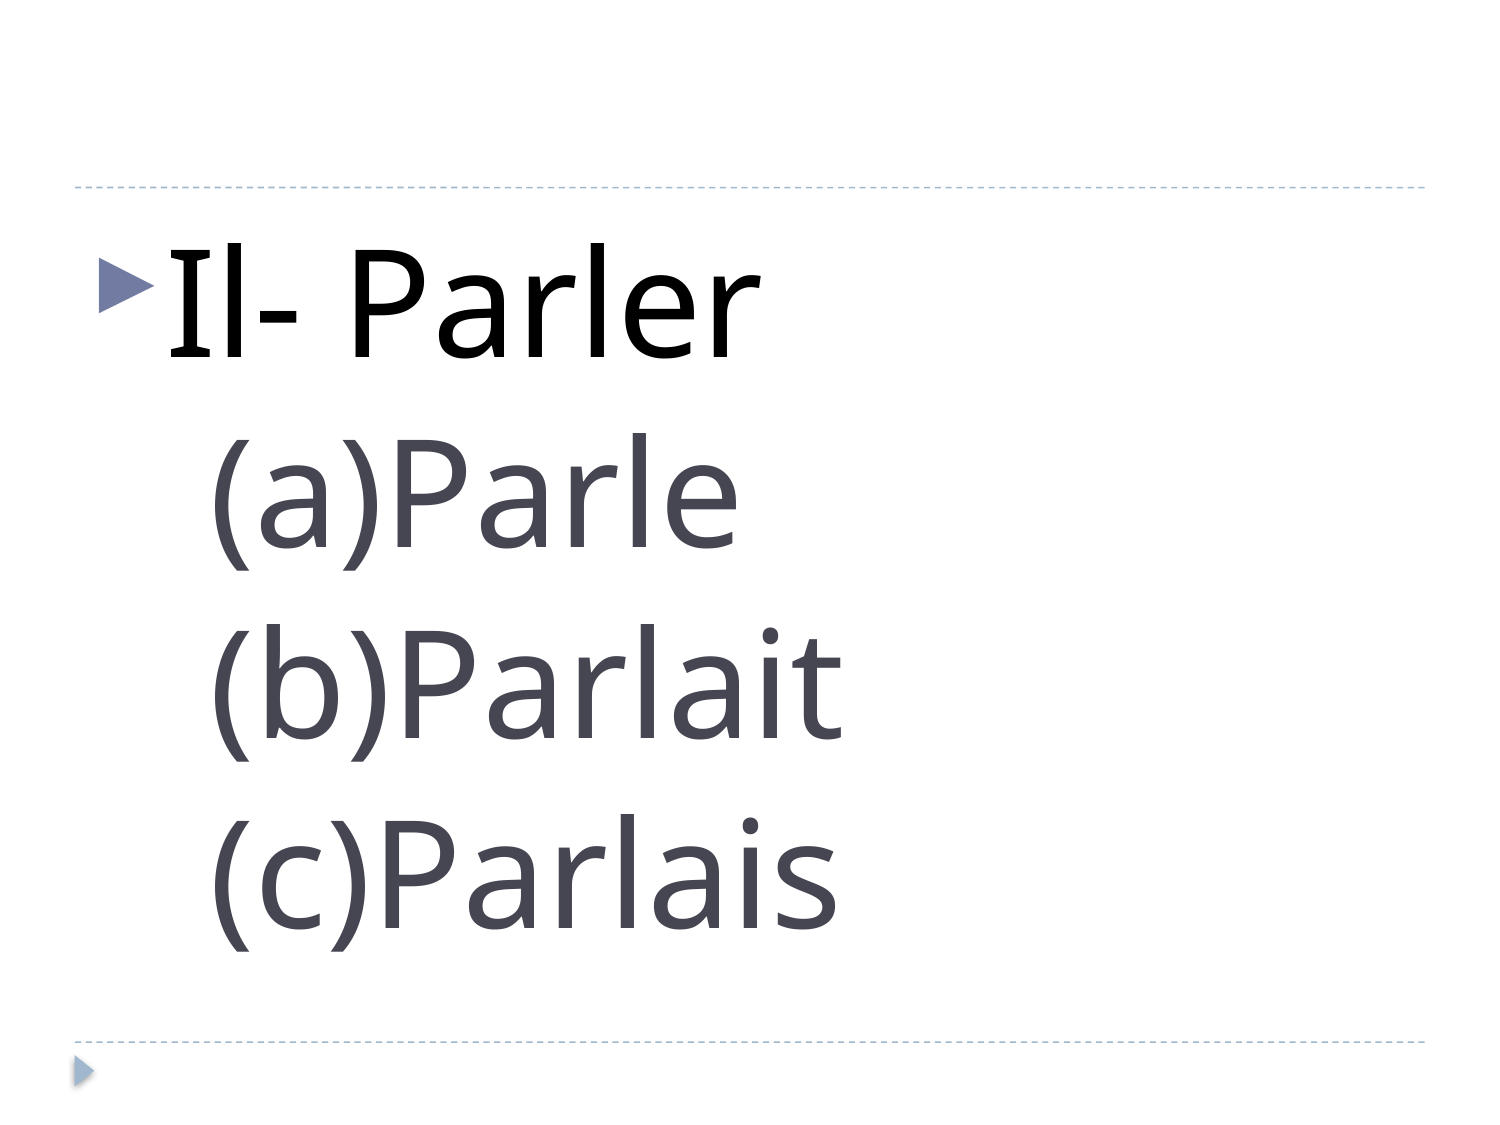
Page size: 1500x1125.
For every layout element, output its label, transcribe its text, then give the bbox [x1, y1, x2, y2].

list Il- Parler (a)Parle (b)Parlait (c)Parlais [75, 200, 1425, 1010]
